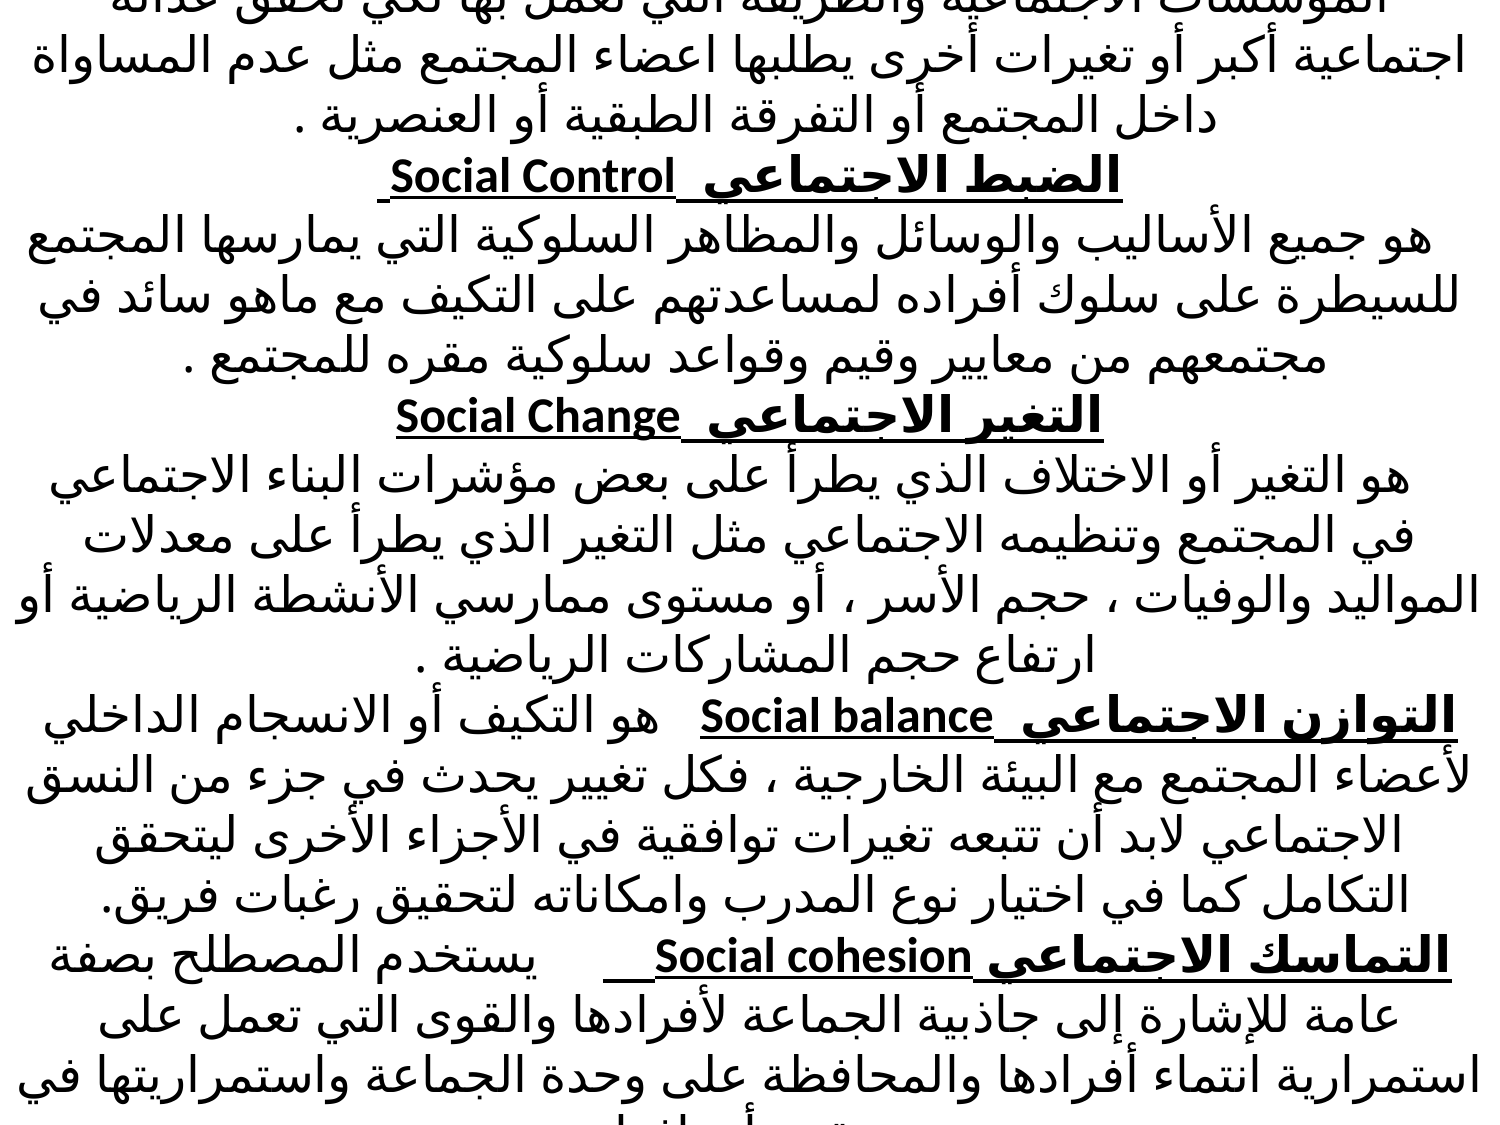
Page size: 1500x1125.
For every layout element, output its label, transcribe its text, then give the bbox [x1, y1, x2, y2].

title الإصلاح الاجتماعي Social reform هو أنشطة تصمم لإعادة ترتيب المؤسسات الاجتماعية والطريقة التي تعمل بها لكي تحقق عدالة اجتماعية أكبر أو تغيرات أخرى يطلبها اعضاء المجتمع مثل عدم المساواة داخل المجتمع أو التفرقة الطبقية أو العنصرية . الضبط الاجتماعي Social Control هو جميع الأساليب والوسائل والمظاهر السلوكية التي يمارسها المجتمع للسيطرة على سلوك أفراده لمساعدتهم على التكيف مع ماهو سائد في مجتمعهم من معايير وقيم وقواعد سلوكية مقره للمجتمع . التغير الاجتماعي Social Change هو التغير أو الاختلاف الذي يطرأ على بعض مؤشرات البناء الاجتماعي في المجتمع وتنظيمه الاجتماعي مثل التغير الذي يطرأ على معدلات المواليد والوفيات ، حجم الأسر ، أو مستوى ممارسي الأنشطة الرياضية أو ارتفاع حجم المشاركات الرياضية . التوازن الاجتماعي Social balance هو التكيف أو الانسجام الداخلي لأعضاء المجتمع مع البيئة الخارجية ، فكل تغيير يحدث في جزء من النسق الاجتماعي لابد أن تتبعه تغيرات توافقية في الأجزاء الأخرى ليتحقق التكامل كما في اختيار نوع المدرب وامكاناته لتحقيق رغبات فريق. التماسك الاجتماعي Social cohesion يستخدم المصطلح بصفة عامة للإشارة إلى جاذبية الجماعة لأفرادها والقوى التي تعمل على استمرارية انتماء أفرادها والمحافظة على وحدة الجماعة واستمراريتها في تحقيق أهدافها. [0, 0, 1500, 1125]
